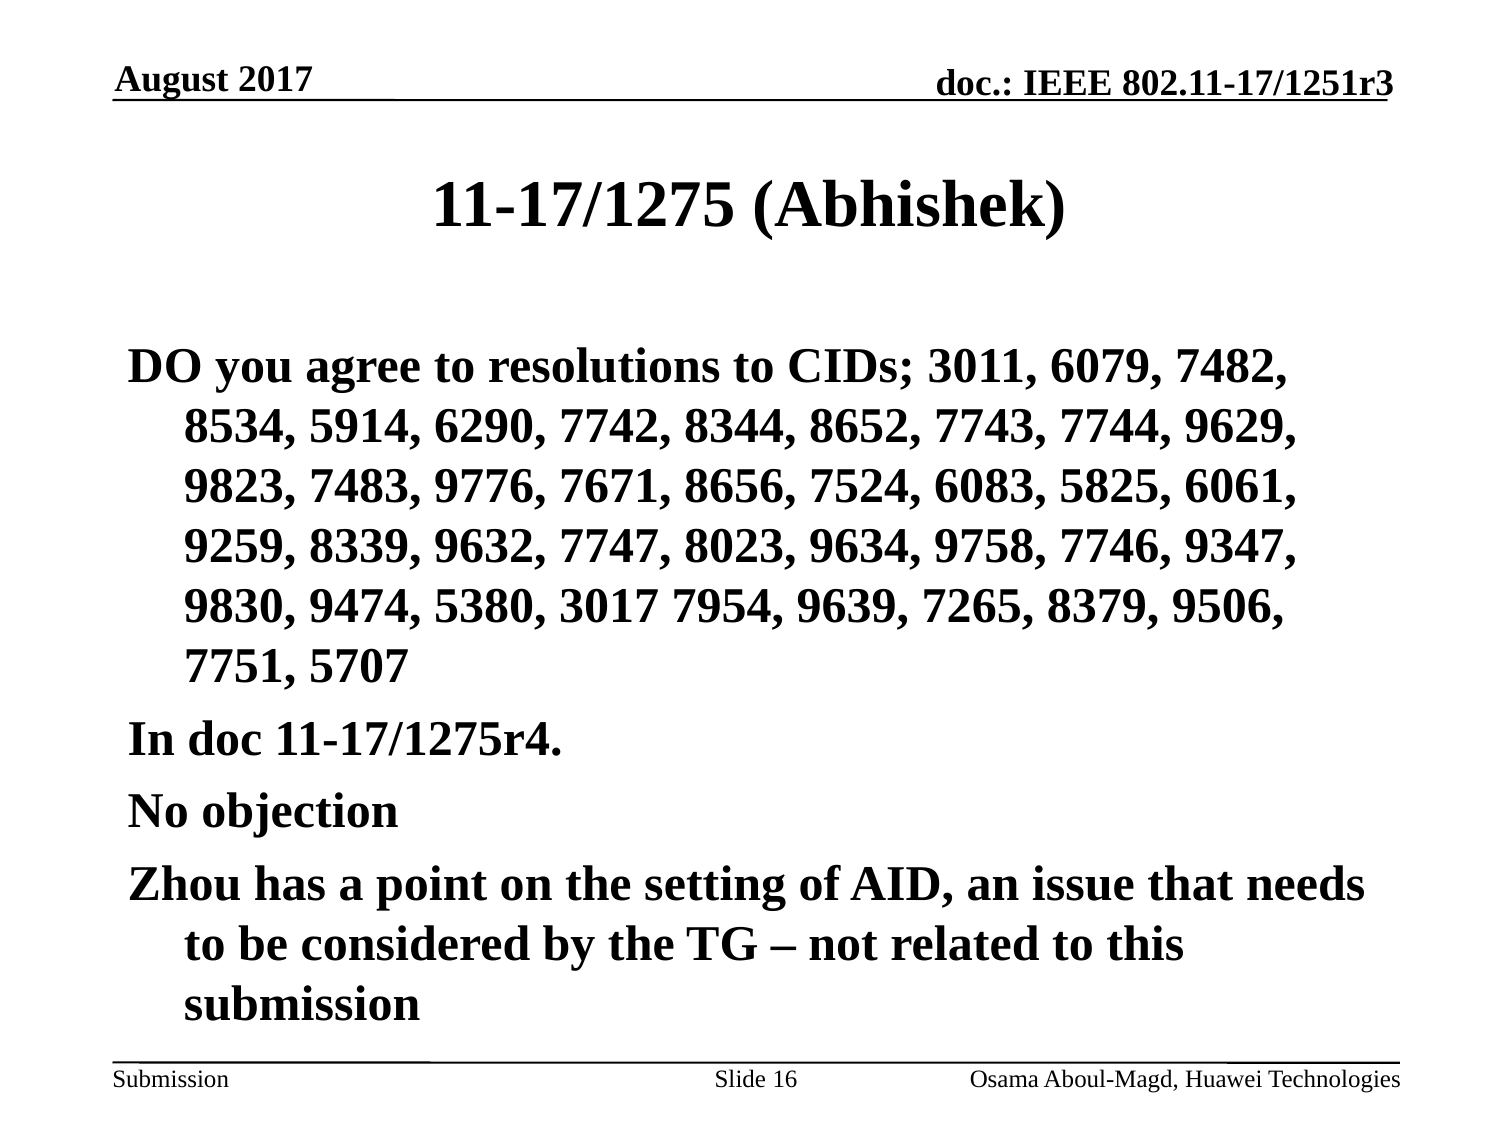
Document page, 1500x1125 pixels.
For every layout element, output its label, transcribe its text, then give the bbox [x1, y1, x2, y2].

footer Osama Aboul-Magd, Huawei Technologies [878, 1061, 1402, 1093]
list DO you agree to resolutions to CIDs; 3011, 6079, 7482, 8534, 5914, 6290, 7742, 8344, 8652, 7743, 7744, 9629, 9823, 7483, 9776, 7671, 8656, 7524, 6083, 5825, 6061, 9259, 8339, 9632, 7747, 8023, 9634, 9758, 7746, 9347, 9830, 9474, 5380, 3017 7954, 9639, 7265, 8379, 9506, 7751, 5707 In doc 11-17/1275r4. No objection Zhou has a point on the setting of AID, an issue that needs to be considered by the TG – not related to this submission [112, 324, 1388, 1000]
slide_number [114, 54, 423, 100]
slide_number Slide 16 [712, 1061, 800, 1123]
title 11-17/1275 (Abhishek) [112, 112, 1388, 288]
